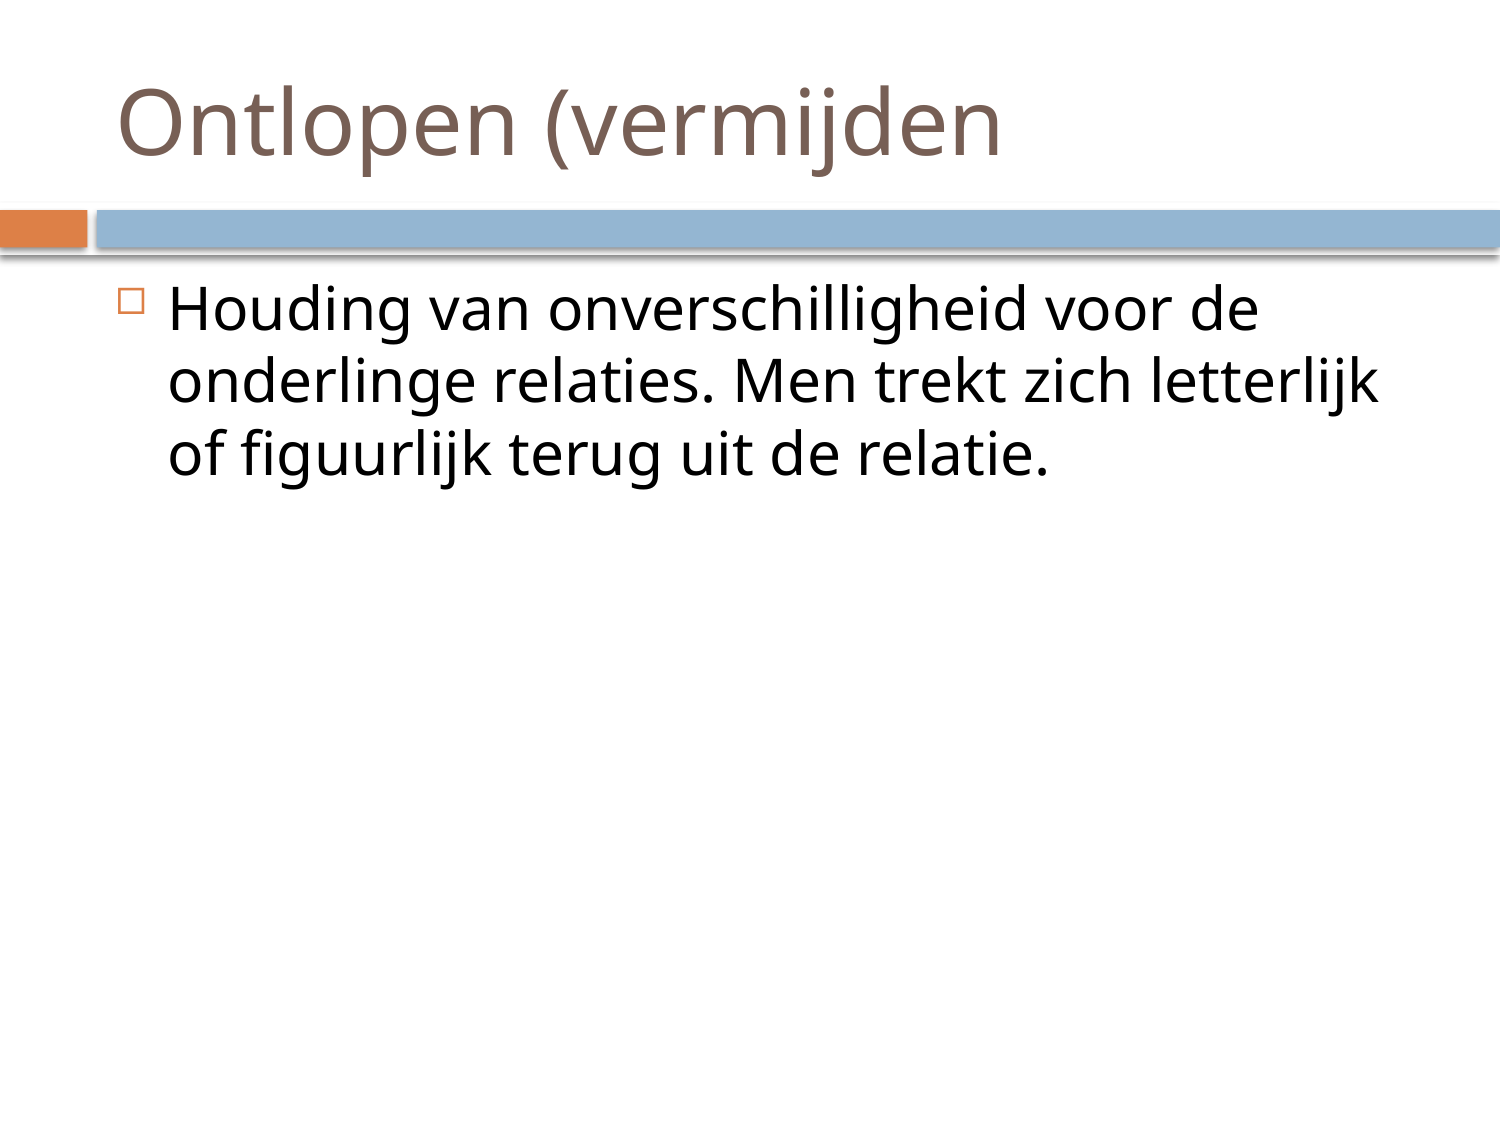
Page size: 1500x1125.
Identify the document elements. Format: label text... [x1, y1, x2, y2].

title Ontlopen (vermijden [100, 37, 1438, 200]
list Houding van onverschilligheid voor de onderlinge relaties. Men trekt zich letterlijk of figuurlijk terug uit de relatie. [100, 262, 1438, 1000]
